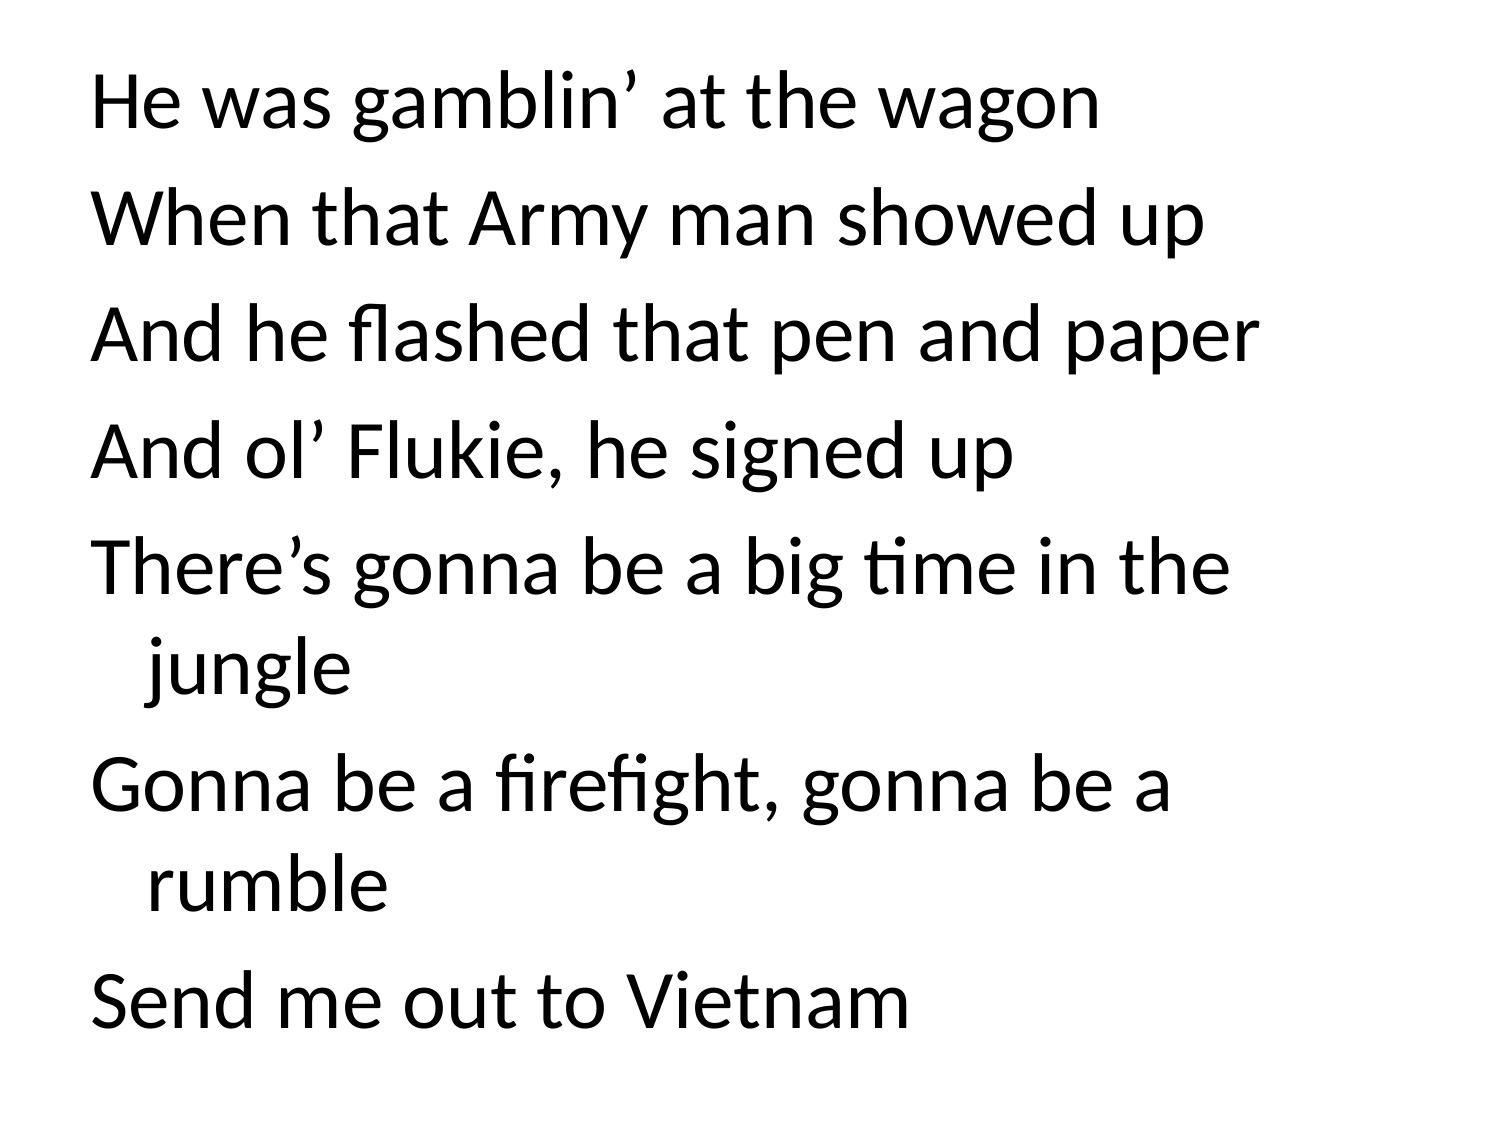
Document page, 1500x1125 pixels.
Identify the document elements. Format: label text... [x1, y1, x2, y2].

list He was gamblin’ at the wagon When that Army man showed up And he flashed that pen and paper And ol’ Flukie, he signed up There’s gonna be a big time in the jungle Gonna be a firefight, gonna be a rumble Send me out to Vietnam [75, 37, 1425, 1005]
